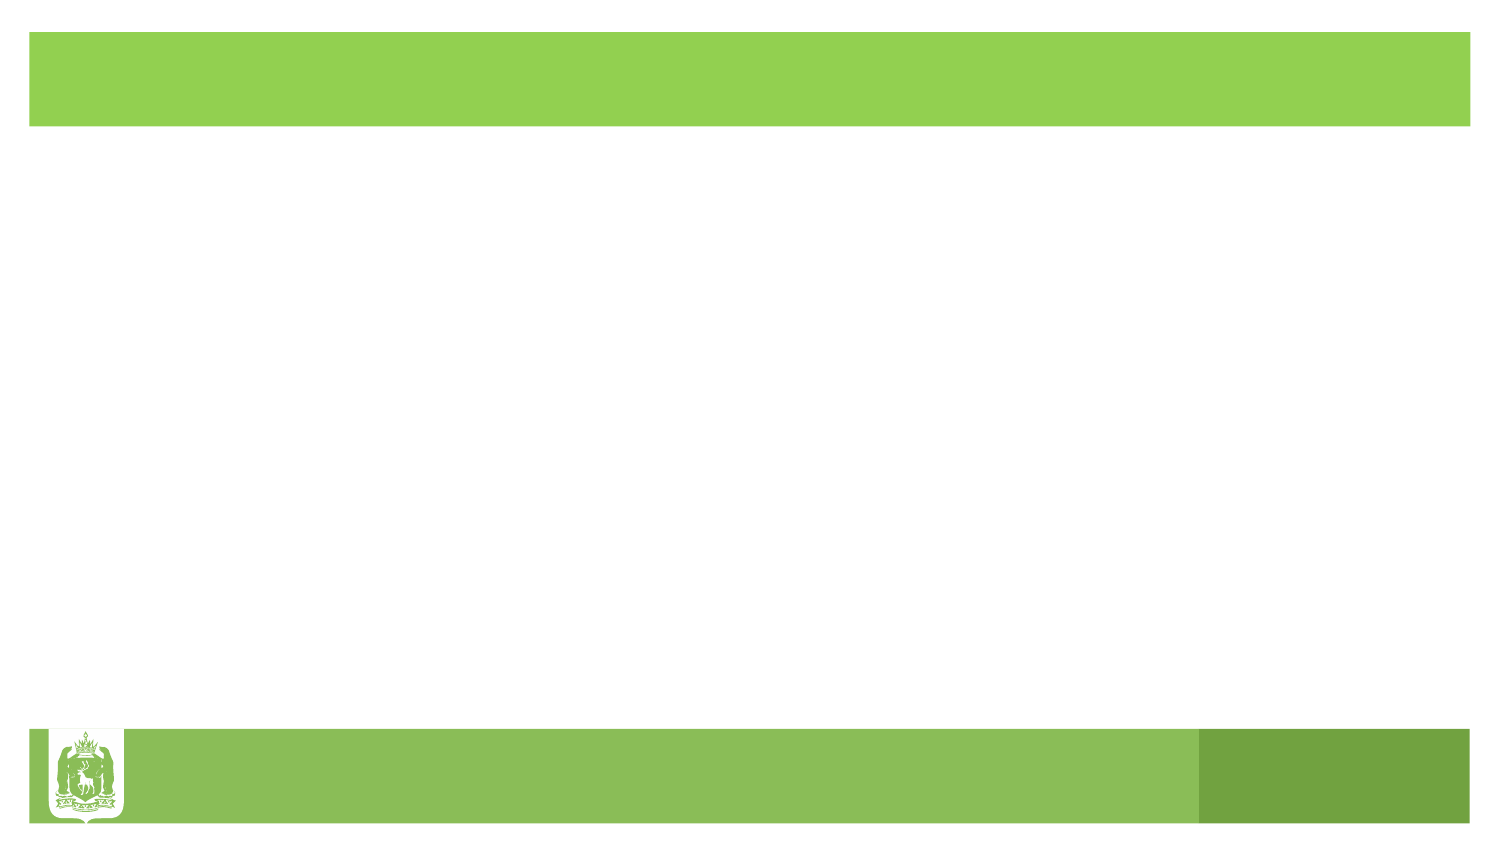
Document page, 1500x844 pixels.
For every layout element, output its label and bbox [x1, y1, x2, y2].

text_box [1201, 727, 1472, 826]
text_box [48, 728, 125, 826]
text_box [122, 727, 1201, 826]
text_box [27, 727, 49, 826]
text_box [27, 30, 1473, 129]
